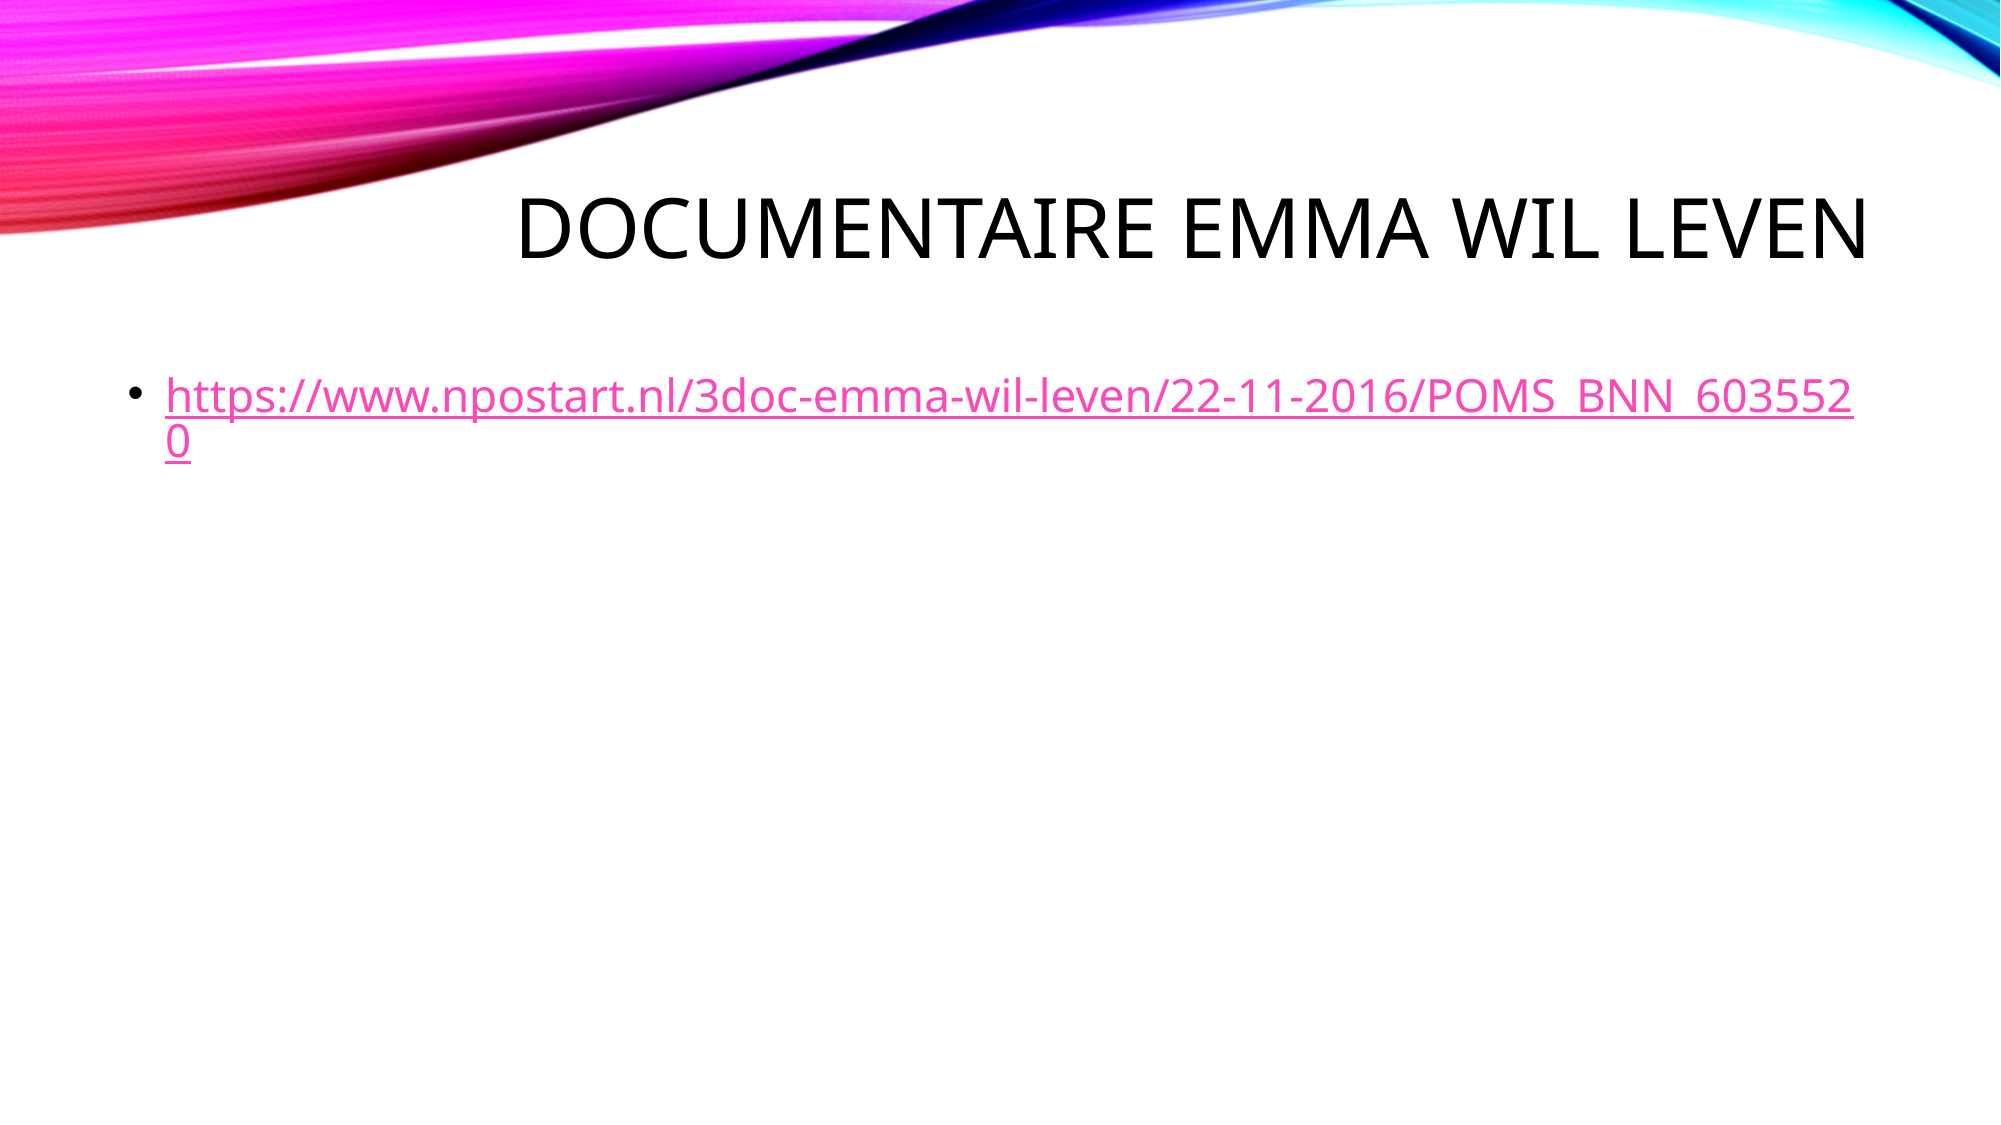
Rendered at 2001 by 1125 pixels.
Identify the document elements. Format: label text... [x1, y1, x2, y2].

list https://www.npostart.nl/3doc-emma-wil-leven/22-11-2016/POMS_BNN_6035520 [112, 360, 1888, 1021]
picture [1890, 0, 2000, 75]
picture [0, 0, 2000, 237]
picture [1910, 0, 2000, 45]
title Documentaire Emma wil leven [474, 125, 1888, 338]
